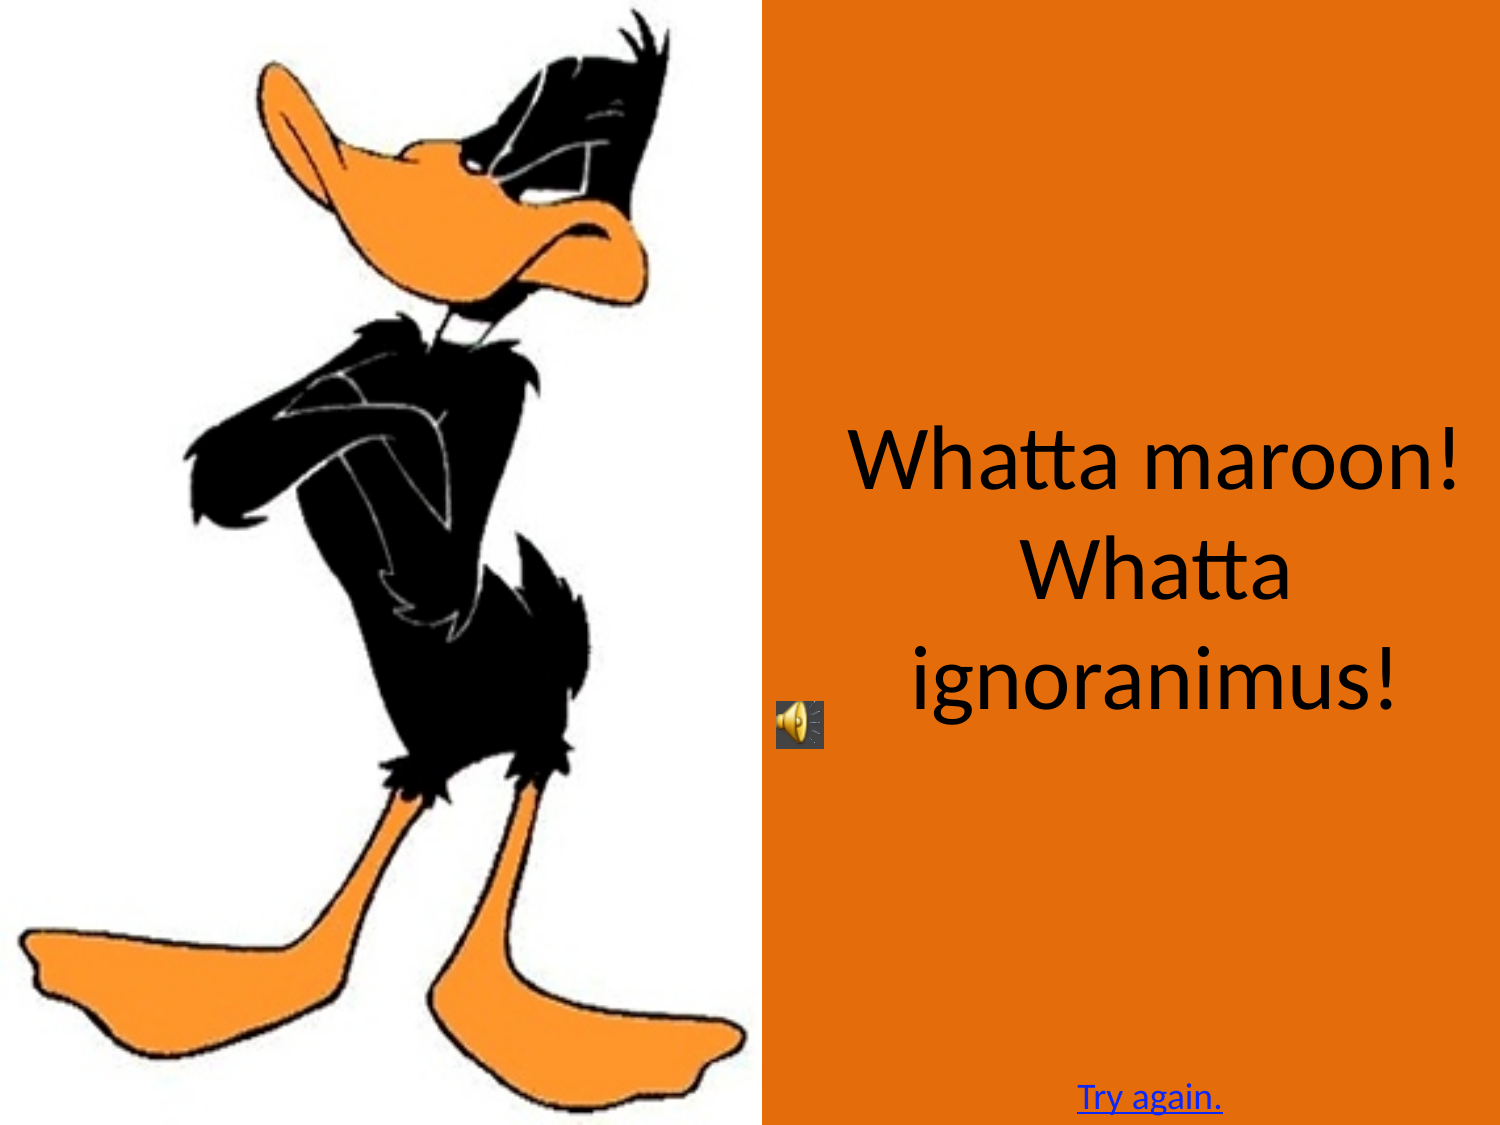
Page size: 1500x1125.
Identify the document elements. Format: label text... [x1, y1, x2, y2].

text_box Try again. [1062, 1064, 1500, 1125]
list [0, 0, 762, 1125]
picture [774, 699, 826, 751]
title Whatta maroon! Whatta ignoranimus! [812, 0, 1500, 1125]
